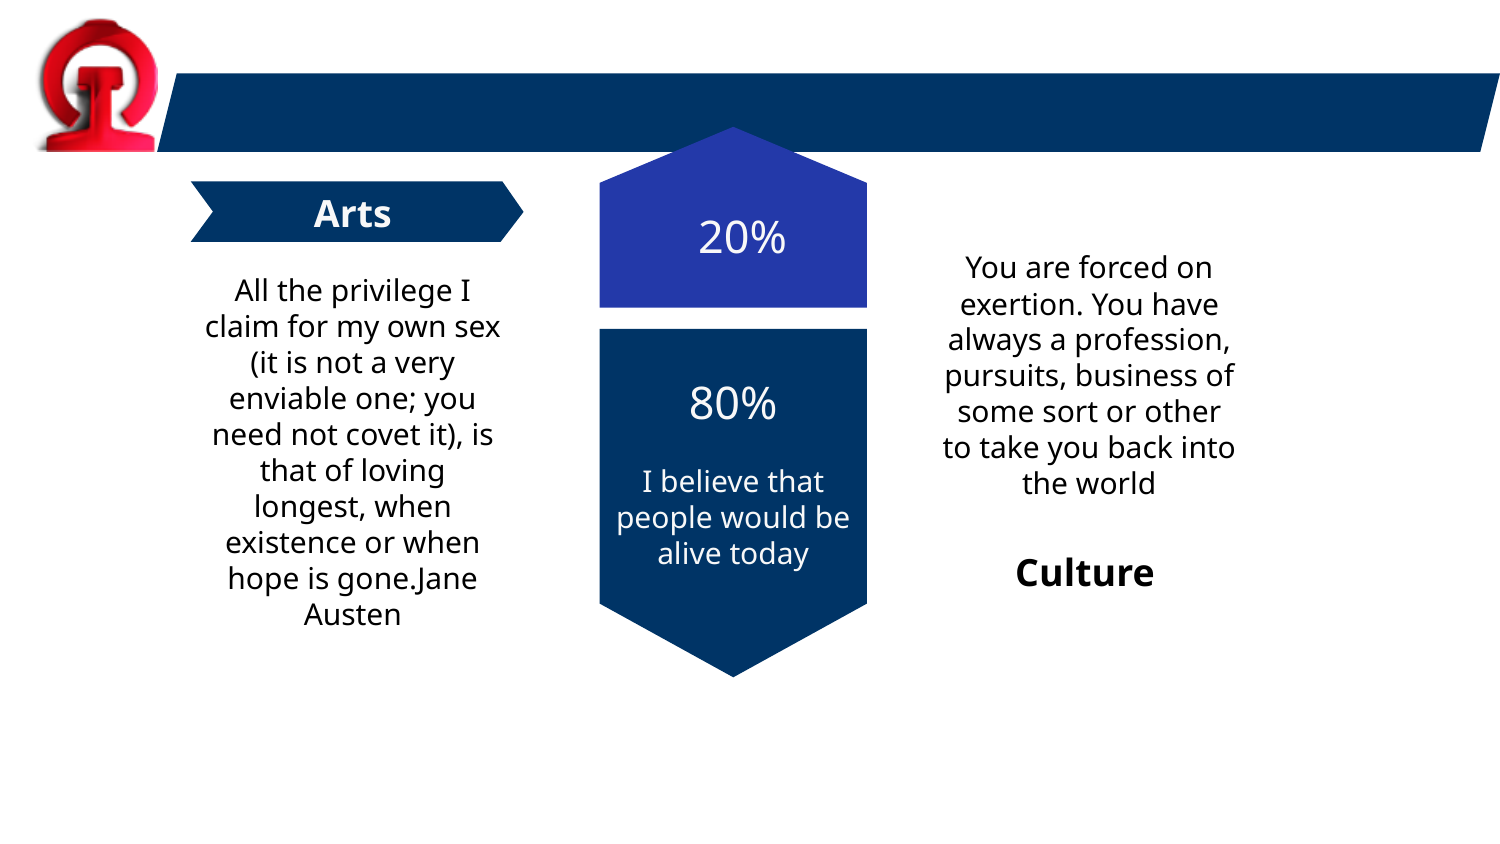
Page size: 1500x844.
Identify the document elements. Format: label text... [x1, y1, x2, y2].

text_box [599, 126, 867, 308]
text_box All the privilege I claim for my own sex (it is not a very enviable one; you need not covet it), is that of loving longest, when existence or when hope is gone.Jane Austen [186, 264, 520, 639]
picture [31, 16, 158, 152]
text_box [599, 328, 867, 678]
text_box You are forced on exertion. You have always a profession, pursuits, business of some sort or other to take you back into the world [923, 241, 1256, 509]
text_box Culture [929, 541, 1241, 602]
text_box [190, 181, 524, 244]
text_box [147, 43, 650, 92]
